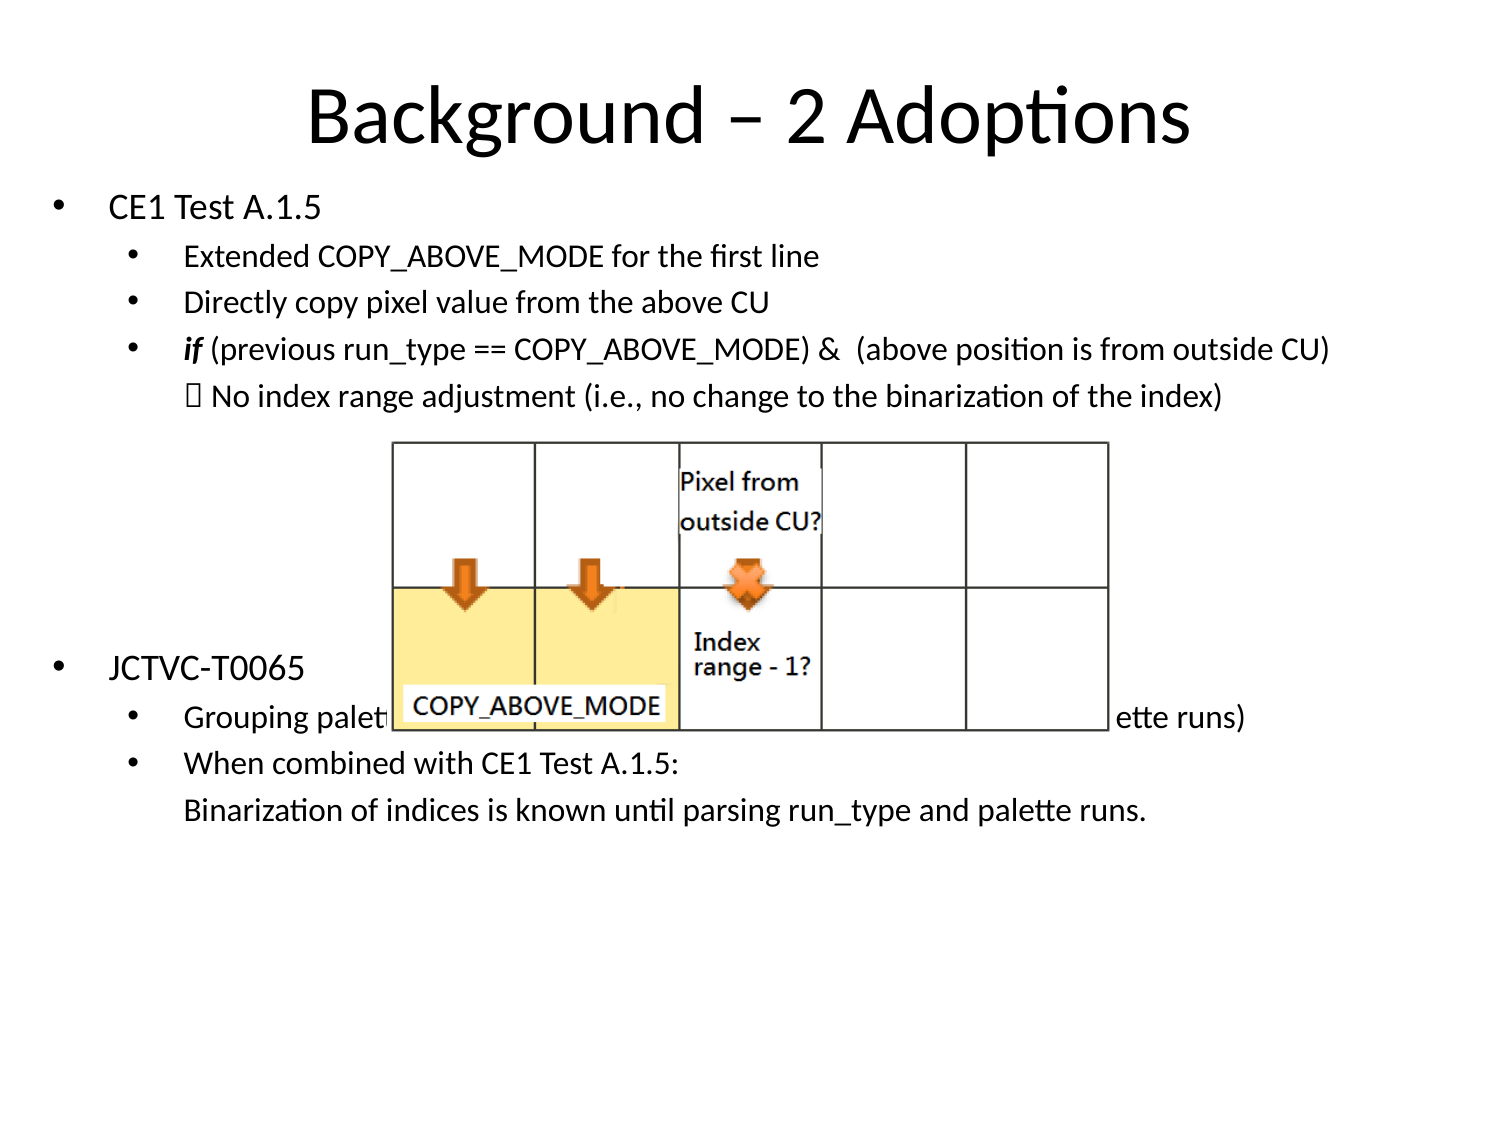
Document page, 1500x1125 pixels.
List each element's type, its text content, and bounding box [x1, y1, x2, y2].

title Background – 2 Adoptions [74, 44, 1426, 174]
picture [387, 437, 1113, 735]
text_box CE1 Test A.1.5 Extended COPY_ABOVE_MODE for the first line Directly copy pixel value from the above CU if (previous run_type == COPY_ABOVE_MODE) & (above position is from outside CU)  No index range adjustment (i.e., no change to the binarization of the index) JCTVC-T0065 Grouping palette index at front (before palette run_type flags and palette runs) When combined with CE1 Test A.1.5: Binarization of indices is known until parsing run_type and palette runs. [37, 174, 1475, 1075]
